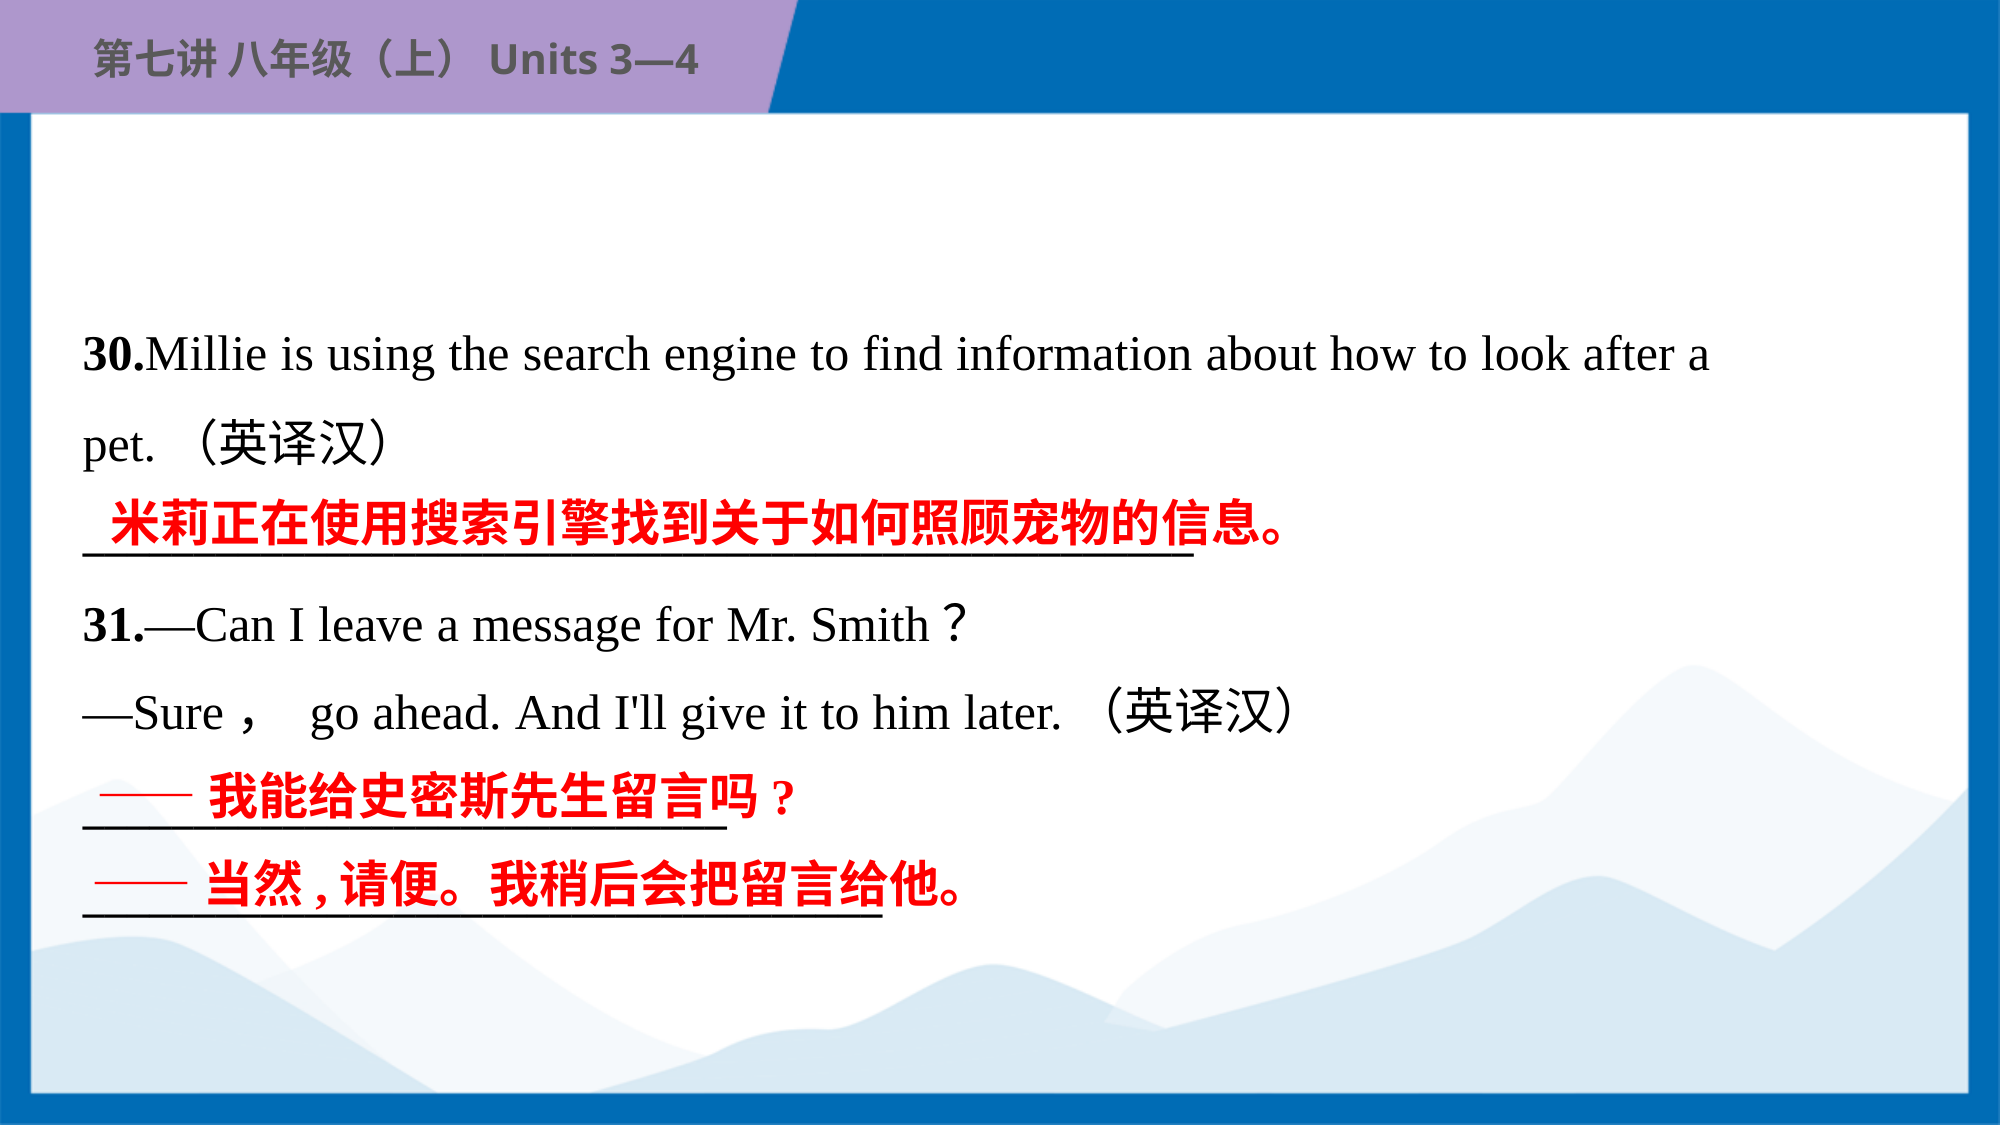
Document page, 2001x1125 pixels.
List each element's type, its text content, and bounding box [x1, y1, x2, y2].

text_box 30.Millie is using the search engine to find information about how to look after a pet.（英译汉） __________________________________________________ [82, 288, 1917, 550]
text_box ——当然,请便。我稍后会把留言给他。 [89, 824, 992, 903]
text_box ——我能给史密斯先生留言吗? [89, 736, 804, 815]
text_box _____________________________ ____________________________________ [82, 741, 1917, 911]
picture [0, 0, 2000, 1125]
text_box 米莉正在使用搜索引擎找到关于如何照顾宠物的信息。 [89, 463, 1332, 542]
text_box 31.—Can I leave a message for Mr. Smith？ —Sure， go ahead. And I'll give it to him later.（英译汉） [82, 560, 1917, 730]
